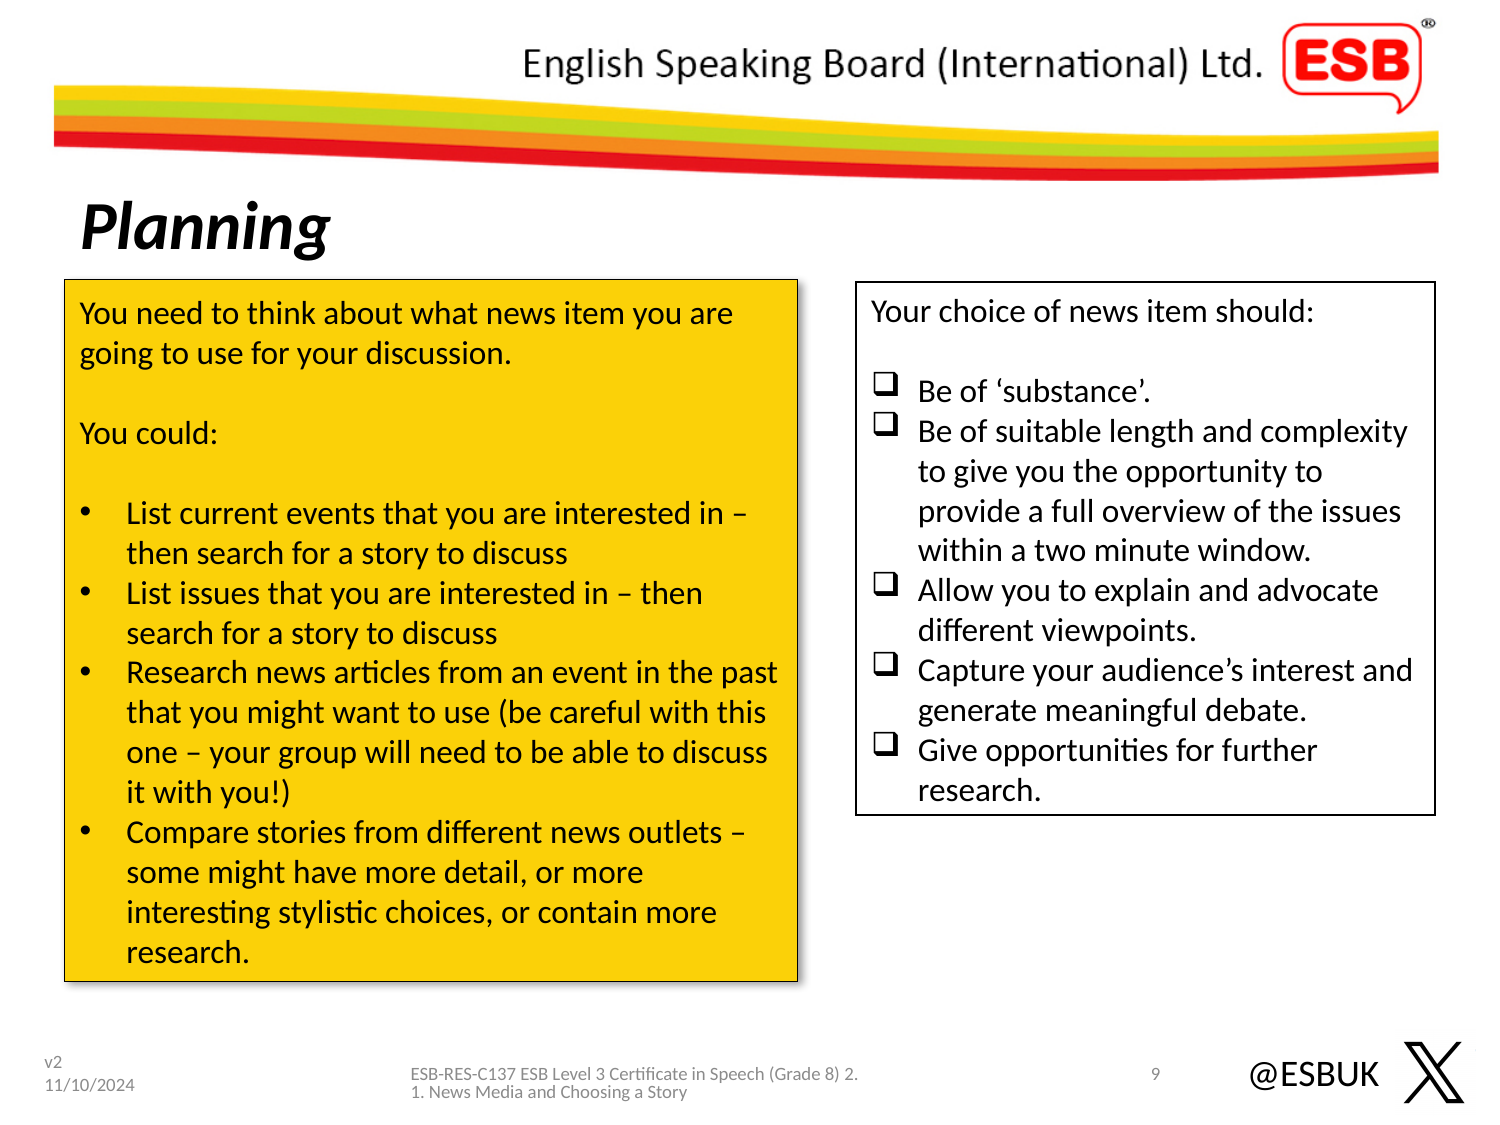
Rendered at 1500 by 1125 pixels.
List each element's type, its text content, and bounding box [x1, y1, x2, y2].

picture [1395, 1029, 1476, 1116]
title Planning [64, 174, 621, 279]
text_box Your choice of news item should: Be of ‘substance’. Be of suitable length and complexity to give you the opportunity to provide a full overview of the issues within a two minute window. Allow you to explain and advocate different viewpoints. Capture your audience’s interest and generate meaningful debate. Give opportunities for further research. [855, 281, 1436, 816]
slide_number 9 [930, 1042, 1176, 1103]
text_box You need to think about what news item you are going to use for your discussion. You could: List current events that you are interested in – then search for a story to discuss List issues that you are interested in – then search for a story to discuss Research news articles from an event in the past that you might want to use (be careful with this one – your group will need to be able to discuss it with you!) Compare stories from different news outlets – some might have more detail, or more interesting stylistic choices, or contain more research. [64, 279, 798, 982]
picture [0, 0, 1500, 189]
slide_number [29, 1042, 160, 1103]
footer ESB-RES-C137 ESB Level 3 Certificate in Speech (Grade 8) 2.1. News Media and Choosing a Story [395, 1042, 874, 1103]
